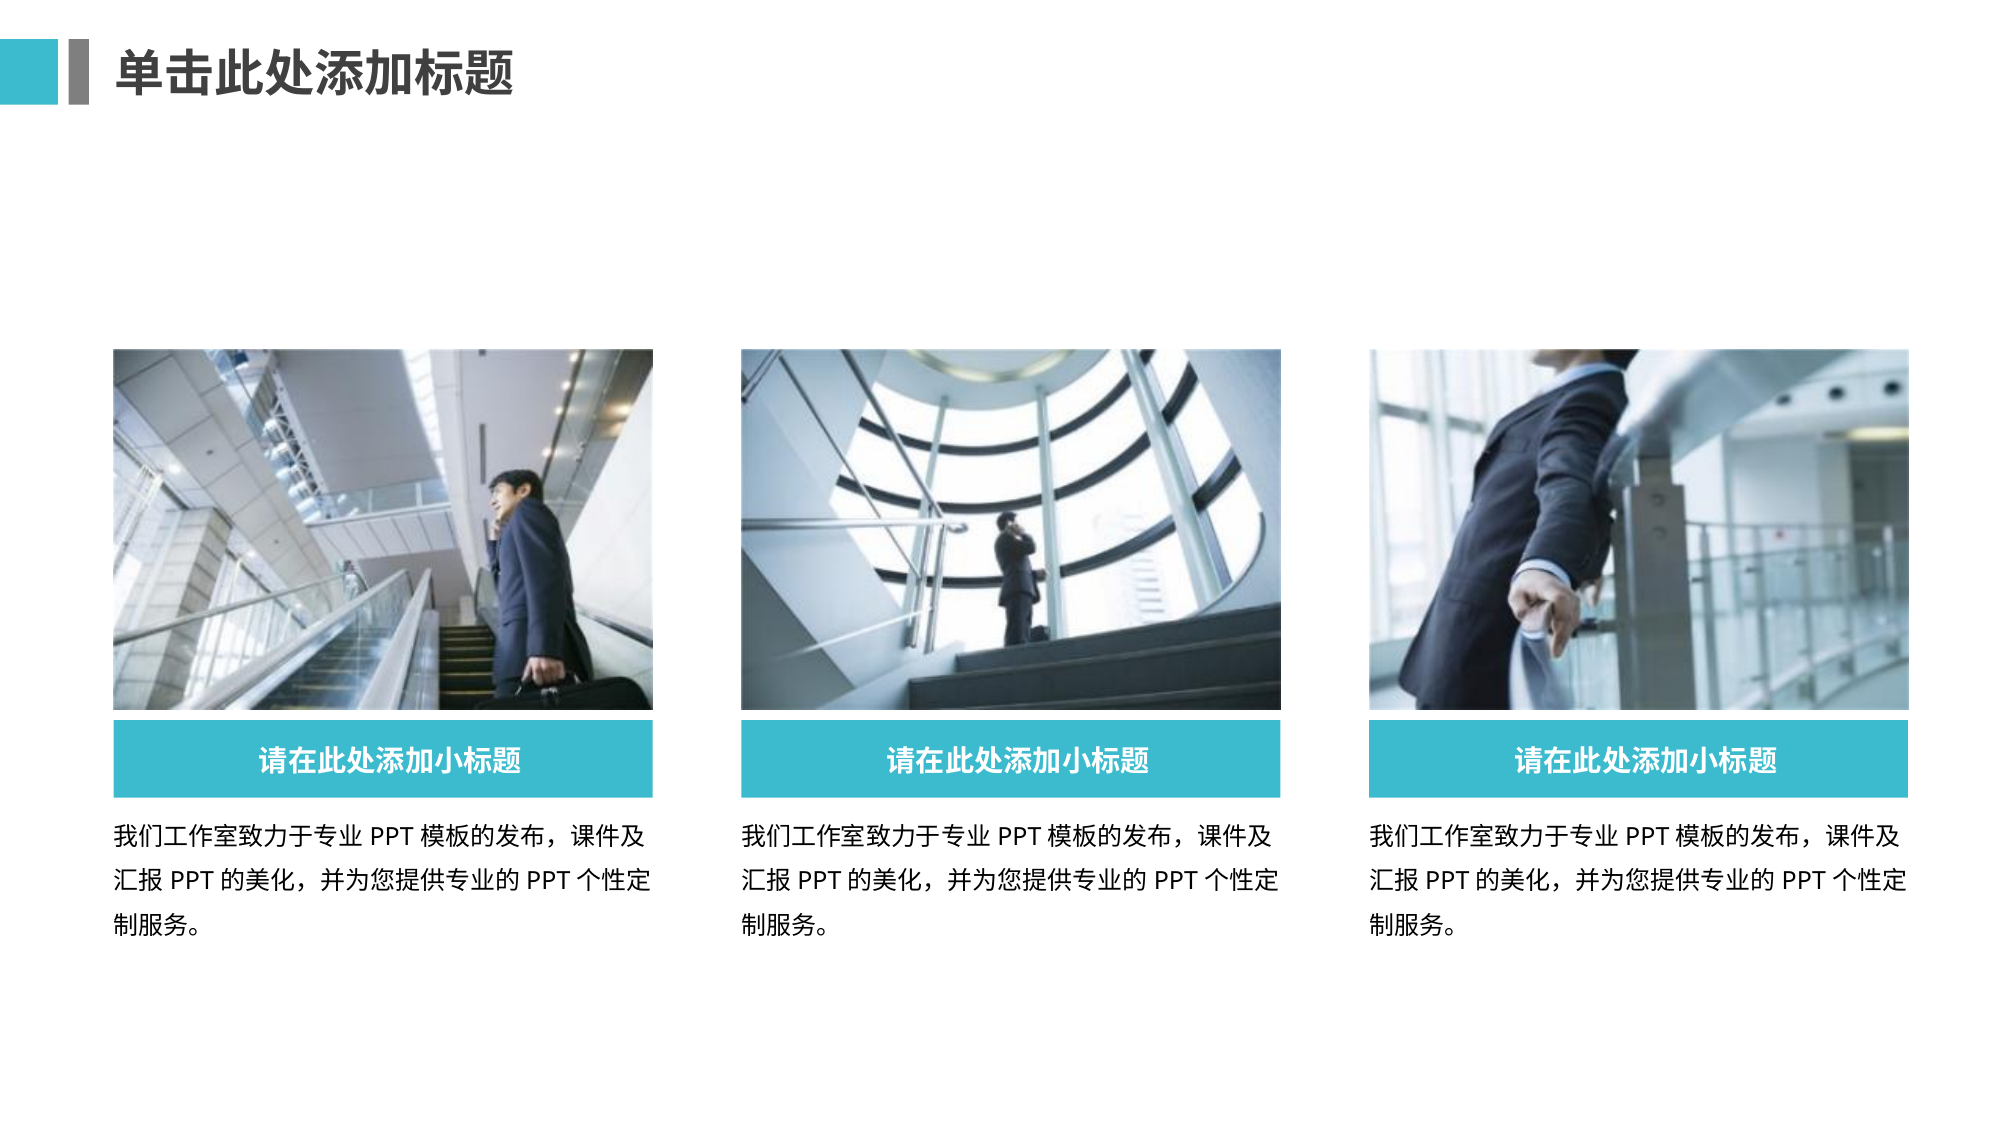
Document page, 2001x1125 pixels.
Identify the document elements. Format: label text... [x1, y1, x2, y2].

text_box [0, 39, 58, 105]
picture [741, 349, 1281, 710]
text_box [1368, 719, 1909, 950]
picture [113, 349, 653, 710]
text_box [68, 39, 89, 105]
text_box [113, 719, 653, 950]
picture [1368, 349, 1909, 710]
text_box 单击此处添加标题 [99, 34, 542, 109]
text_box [741, 719, 1281, 950]
